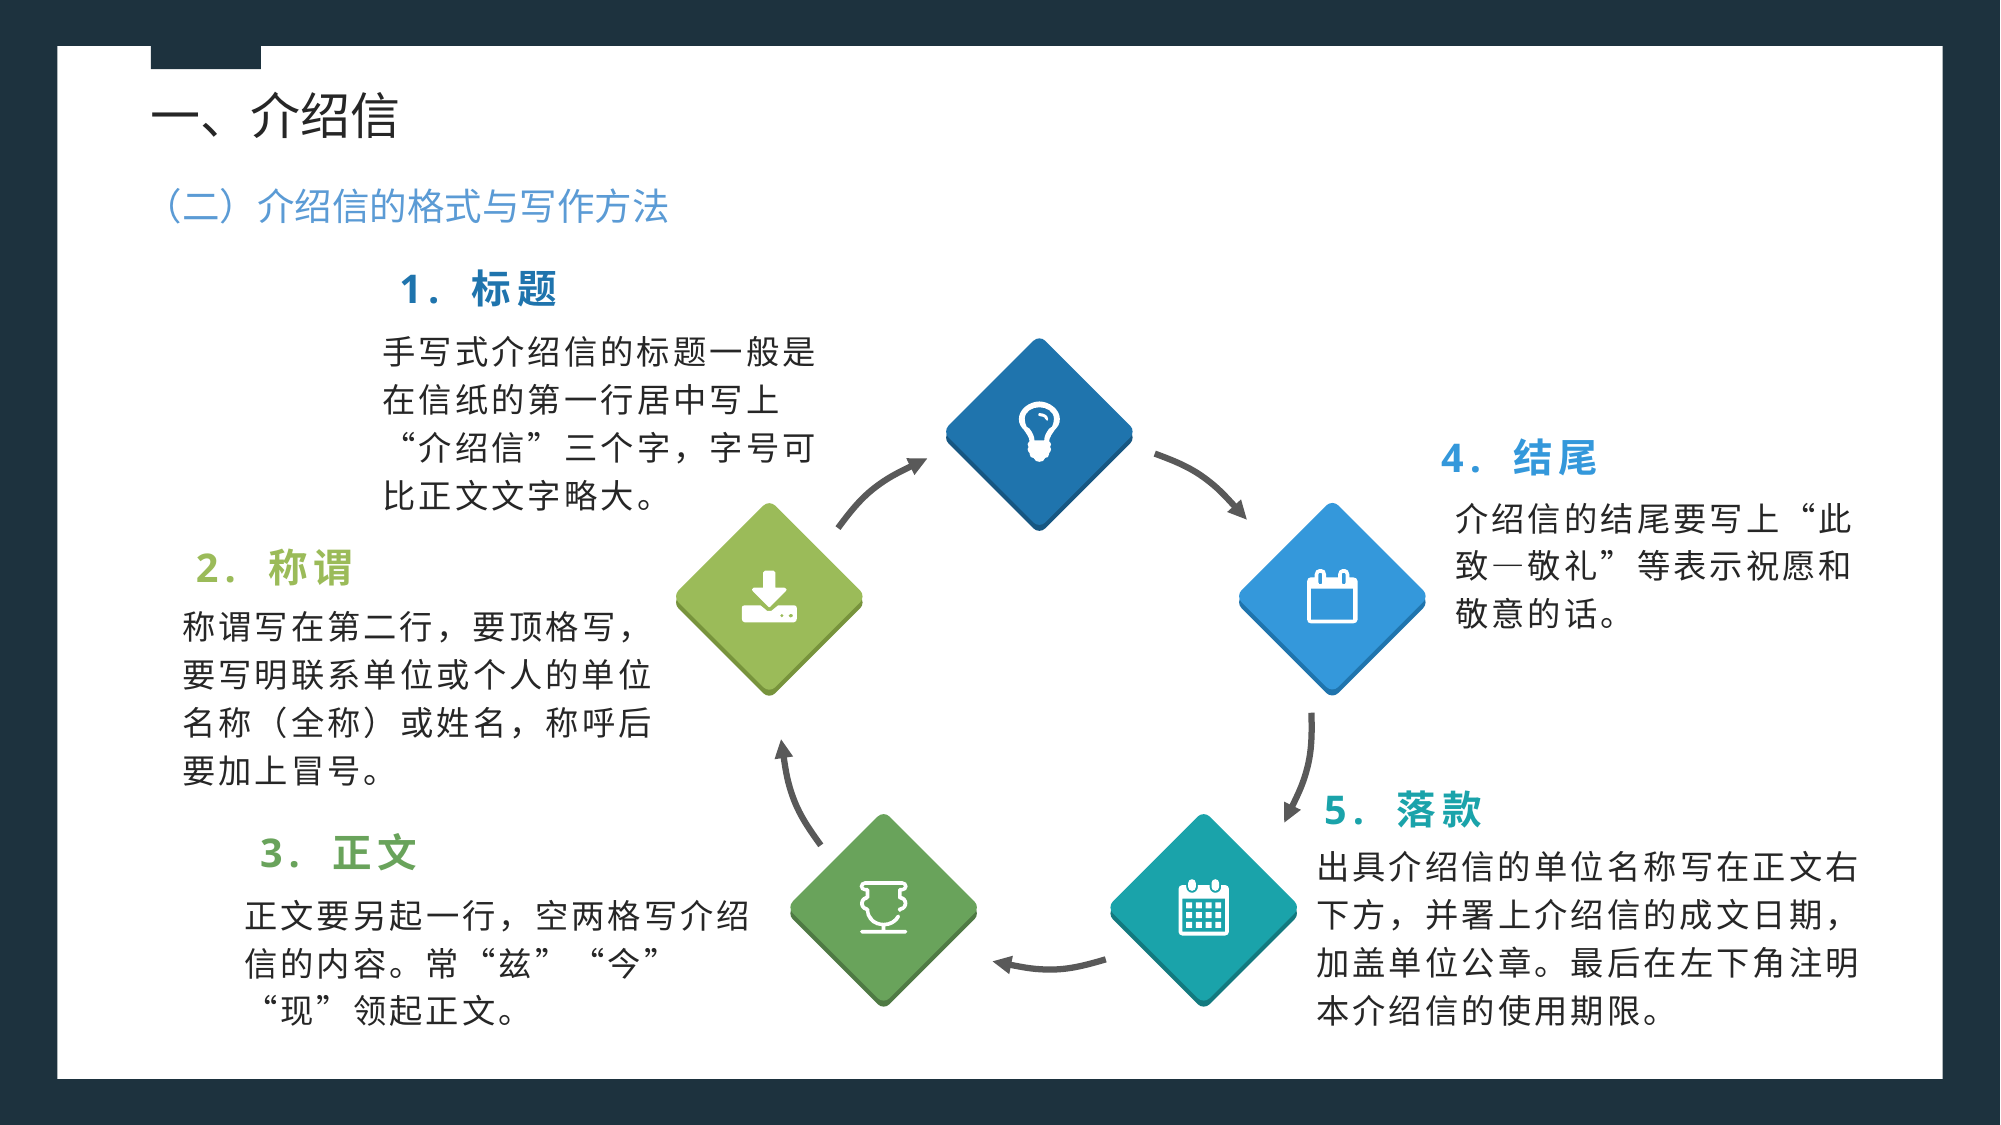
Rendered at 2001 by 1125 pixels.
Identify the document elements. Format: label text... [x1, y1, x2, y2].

text_box 介绍信的结尾要写上“此致—敬礼”等表示祝愿和敬意的话。 [1440, 489, 1891, 656]
text_box [946, 338, 1133, 525]
text_box [1110, 814, 1297, 1001]
text_box 正文要另起一行，空两格写介绍信的内容。常“兹”“今”“现”领起正文。 [229, 886, 790, 1029]
text_box [1239, 502, 1426, 690]
text_box [1110, 911, 1297, 1007]
text_box [676, 534, 863, 690]
text_box 一、介绍信 [150, 77, 622, 152]
text_box [752, 570, 787, 608]
text_box [790, 911, 977, 1007]
text_box [790, 814, 977, 1001]
text_box [776, 739, 822, 846]
text_box [1307, 569, 1358, 624]
text_box 5. 落款 [1309, 752, 1722, 833]
text_box 出具介绍信的单位名称写在正文右下方，并署上介绍信的成文日期，加盖单位公章。最后在左下角注明本介绍信的使用期限。 [1301, 838, 1901, 1045]
text_box [1177, 878, 1231, 937]
text_box 称谓写在第二行，要顶格写，要写明联系单位或个人的单位名称（全称）或姓名，称呼后要加上冒号。 [167, 598, 676, 814]
text_box 3. 正文 [245, 787, 658, 875]
text_box [858, 880, 909, 935]
text_box [841, 458, 928, 526]
text_box [1284, 712, 1313, 823]
text_box 手写式介绍信的标题一般是在信纸的第一行居中写上“介绍信”三个字，字号可比正文文字略大。 [367, 323, 841, 534]
text_box （二）介绍信的格式与写作方法 [129, 152, 1074, 236]
text_box [946, 435, 1133, 531]
text_box [1154, 452, 1247, 520]
text_box [1239, 600, 1426, 696]
text_box [741, 605, 797, 623]
text_box [992, 957, 1107, 971]
text_box [676, 600, 863, 696]
text_box [1018, 401, 1060, 462]
text_box 2. 称谓 [181, 509, 594, 590]
text_box 1. 标题 [384, 231, 797, 312]
text_box 4. 结尾 [1426, 399, 1839, 480]
